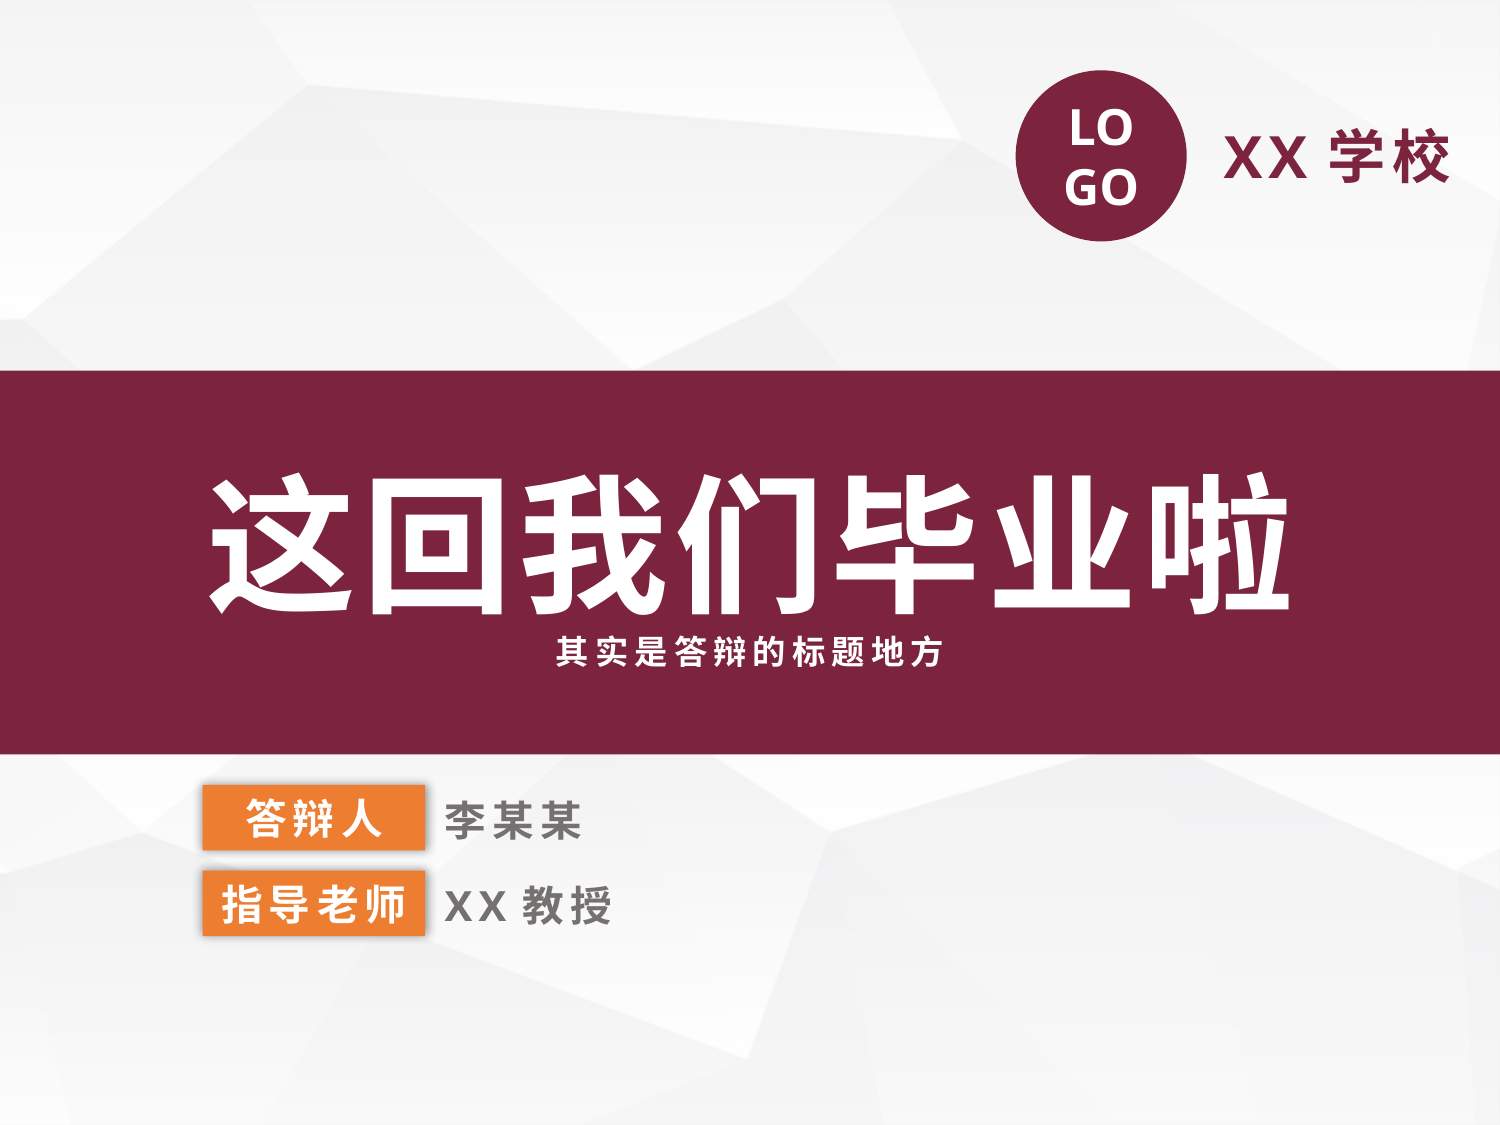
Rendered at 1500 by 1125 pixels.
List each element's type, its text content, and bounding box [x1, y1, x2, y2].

text_box 指导老师 [202, 870, 426, 937]
text_box 李某某 [429, 787, 695, 853]
text_box [0, 369, 1500, 755]
text_box 这回我们毕业啦 其实是答辩的标题地方 [173, 443, 1327, 679]
text_box XX教授 [429, 872, 695, 938]
text_box LOGO [1014, 69, 1188, 243]
picture [0, 755, 1500, 1125]
text_box XX学校 [1208, 113, 1474, 198]
text_box 答辩人 [202, 784, 426, 851]
picture [0, 0, 1500, 369]
